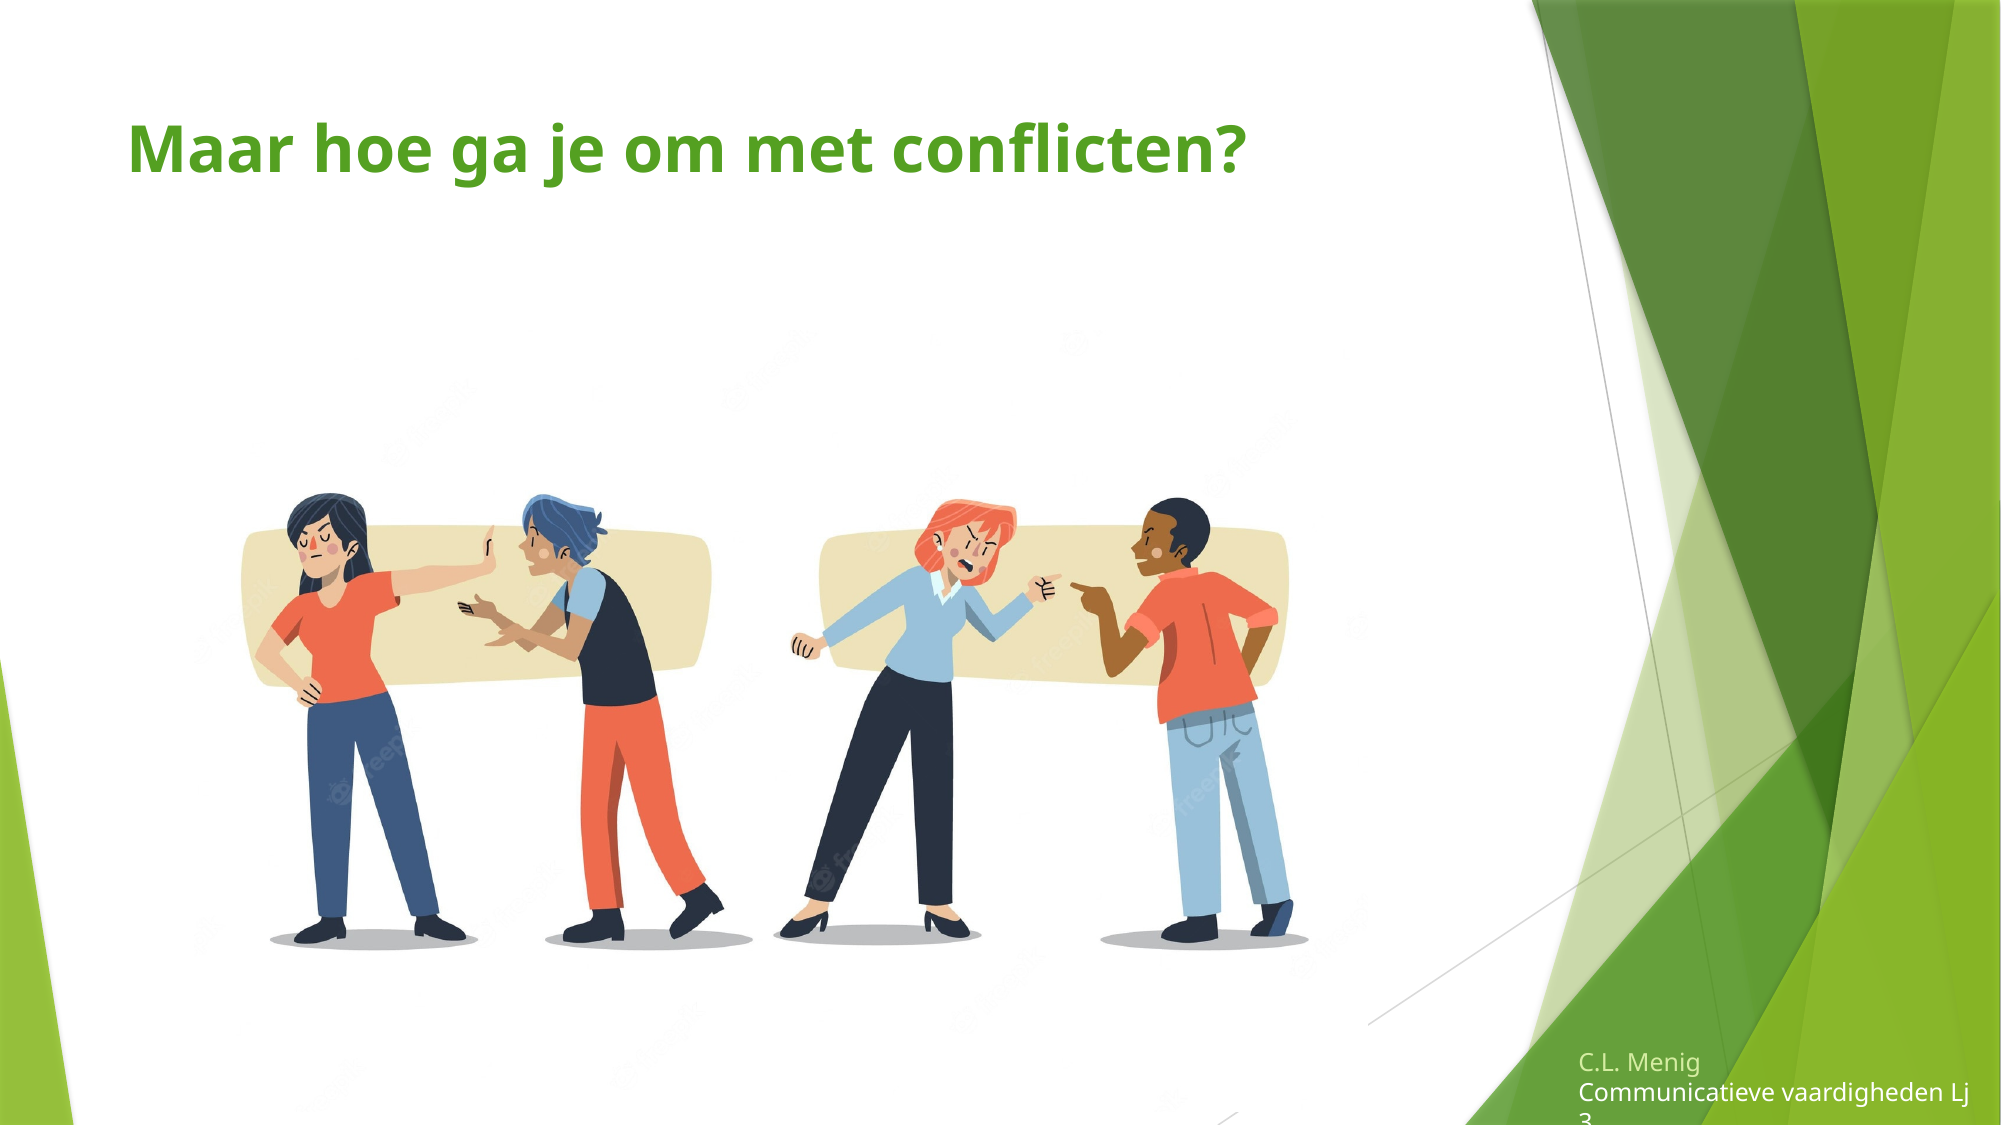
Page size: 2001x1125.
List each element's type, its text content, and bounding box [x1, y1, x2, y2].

title Maar hoe ga je om met conflicten? [111, 99, 1522, 317]
text_box C.L. Menig Communicatieve vaardigheden Lj 3 [1563, 1038, 2000, 1125]
picture [194, 329, 1369, 1113]
